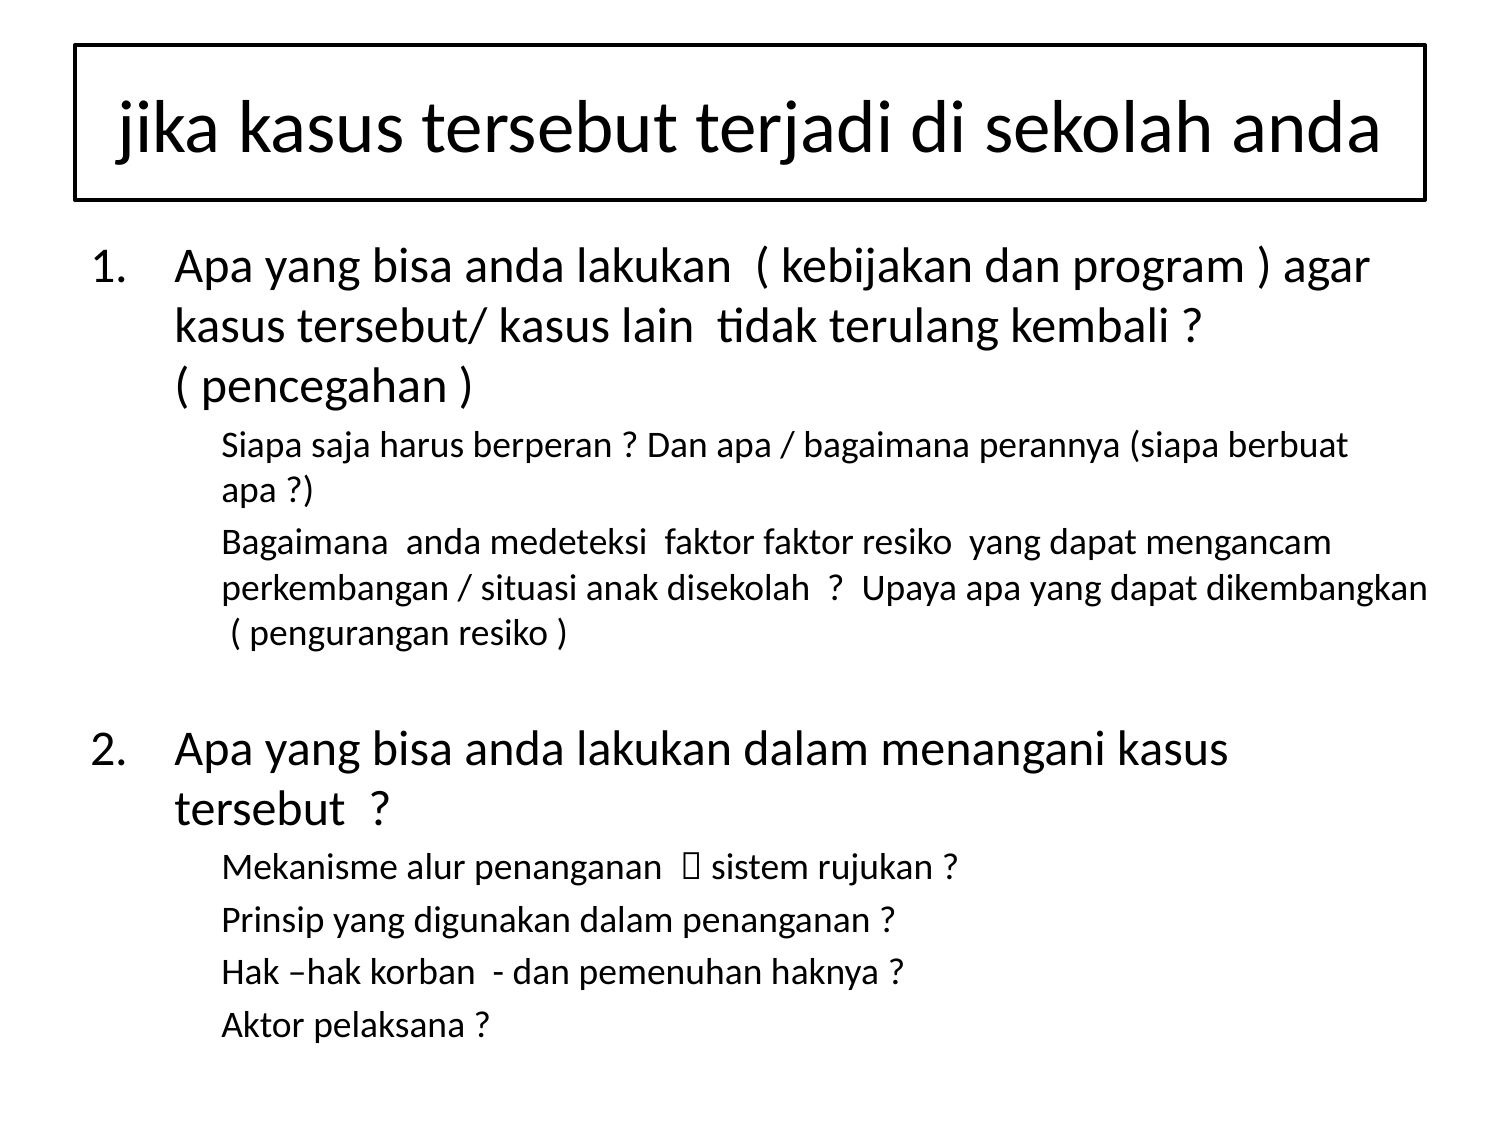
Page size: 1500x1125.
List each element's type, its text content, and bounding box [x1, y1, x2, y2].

title jika kasus tersebut terjadi di sekolah anda [73, 43, 1427, 202]
list Apa yang bisa anda lakukan ( kebijakan dan program ) agar kasus tersebut/ kasus lain tidak terulang kembali ? ( pencegahan ) Siapa saja harus berperan ? Dan apa / bagaimana perannya (siapa berbuat apa ?) Bagaimana anda medeteksi faktor faktor resiko yang dapat mengancam perkembangan / situasi anak disekolah ? Upaya apa yang dapat dikembangkan ( pengurangan resiko ) Apa yang bisa anda lakukan dalam menangani kasus tersebut ? Mekanisme alur penanganan  sistem rujukan ? Prinsip yang digunakan dalam penanganan ? Hak –hak korban - dan pemenuhan haknya ? Aktor pelaksana ? [75, 224, 1450, 1100]
